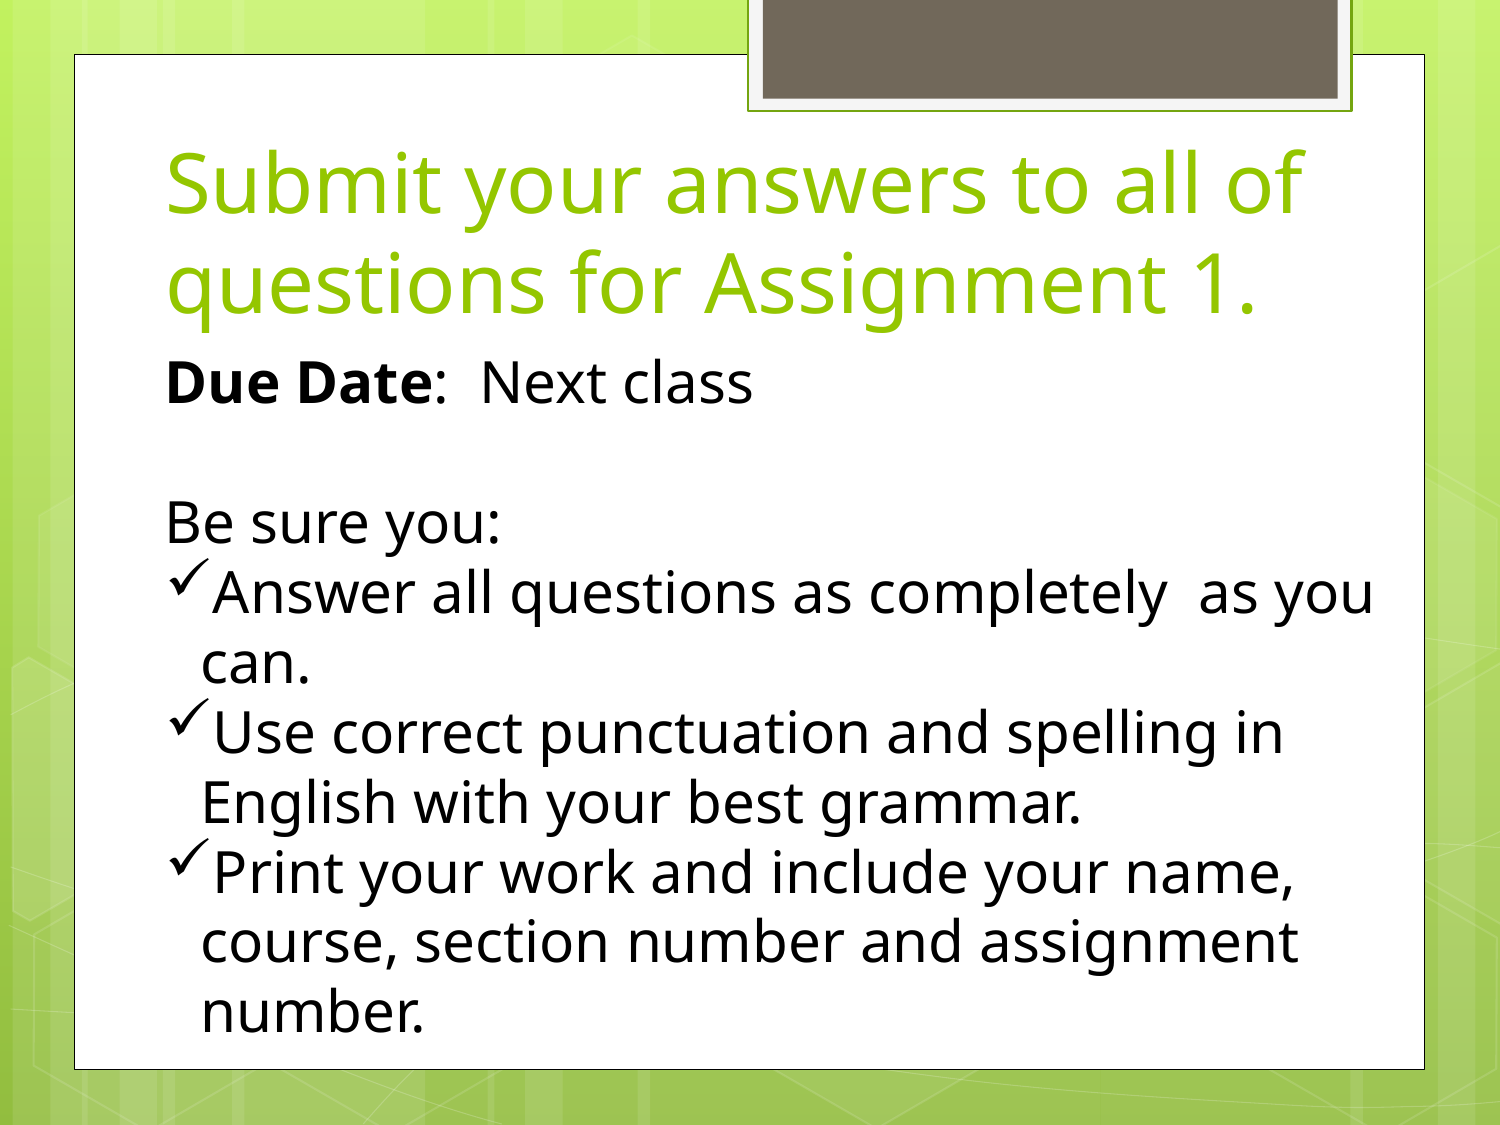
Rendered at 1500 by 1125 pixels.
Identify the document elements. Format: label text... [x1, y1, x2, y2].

title Submit your answers to all of questions for Assignment 1. [149, 62, 1376, 337]
text_box Due Date: Next class Be sure you: Answer all questions as completely as you can. Use correct punctuation and spelling in English with your best grammar. Print your work and include your name, course, section number and assignment number. [149, 337, 1438, 1052]
